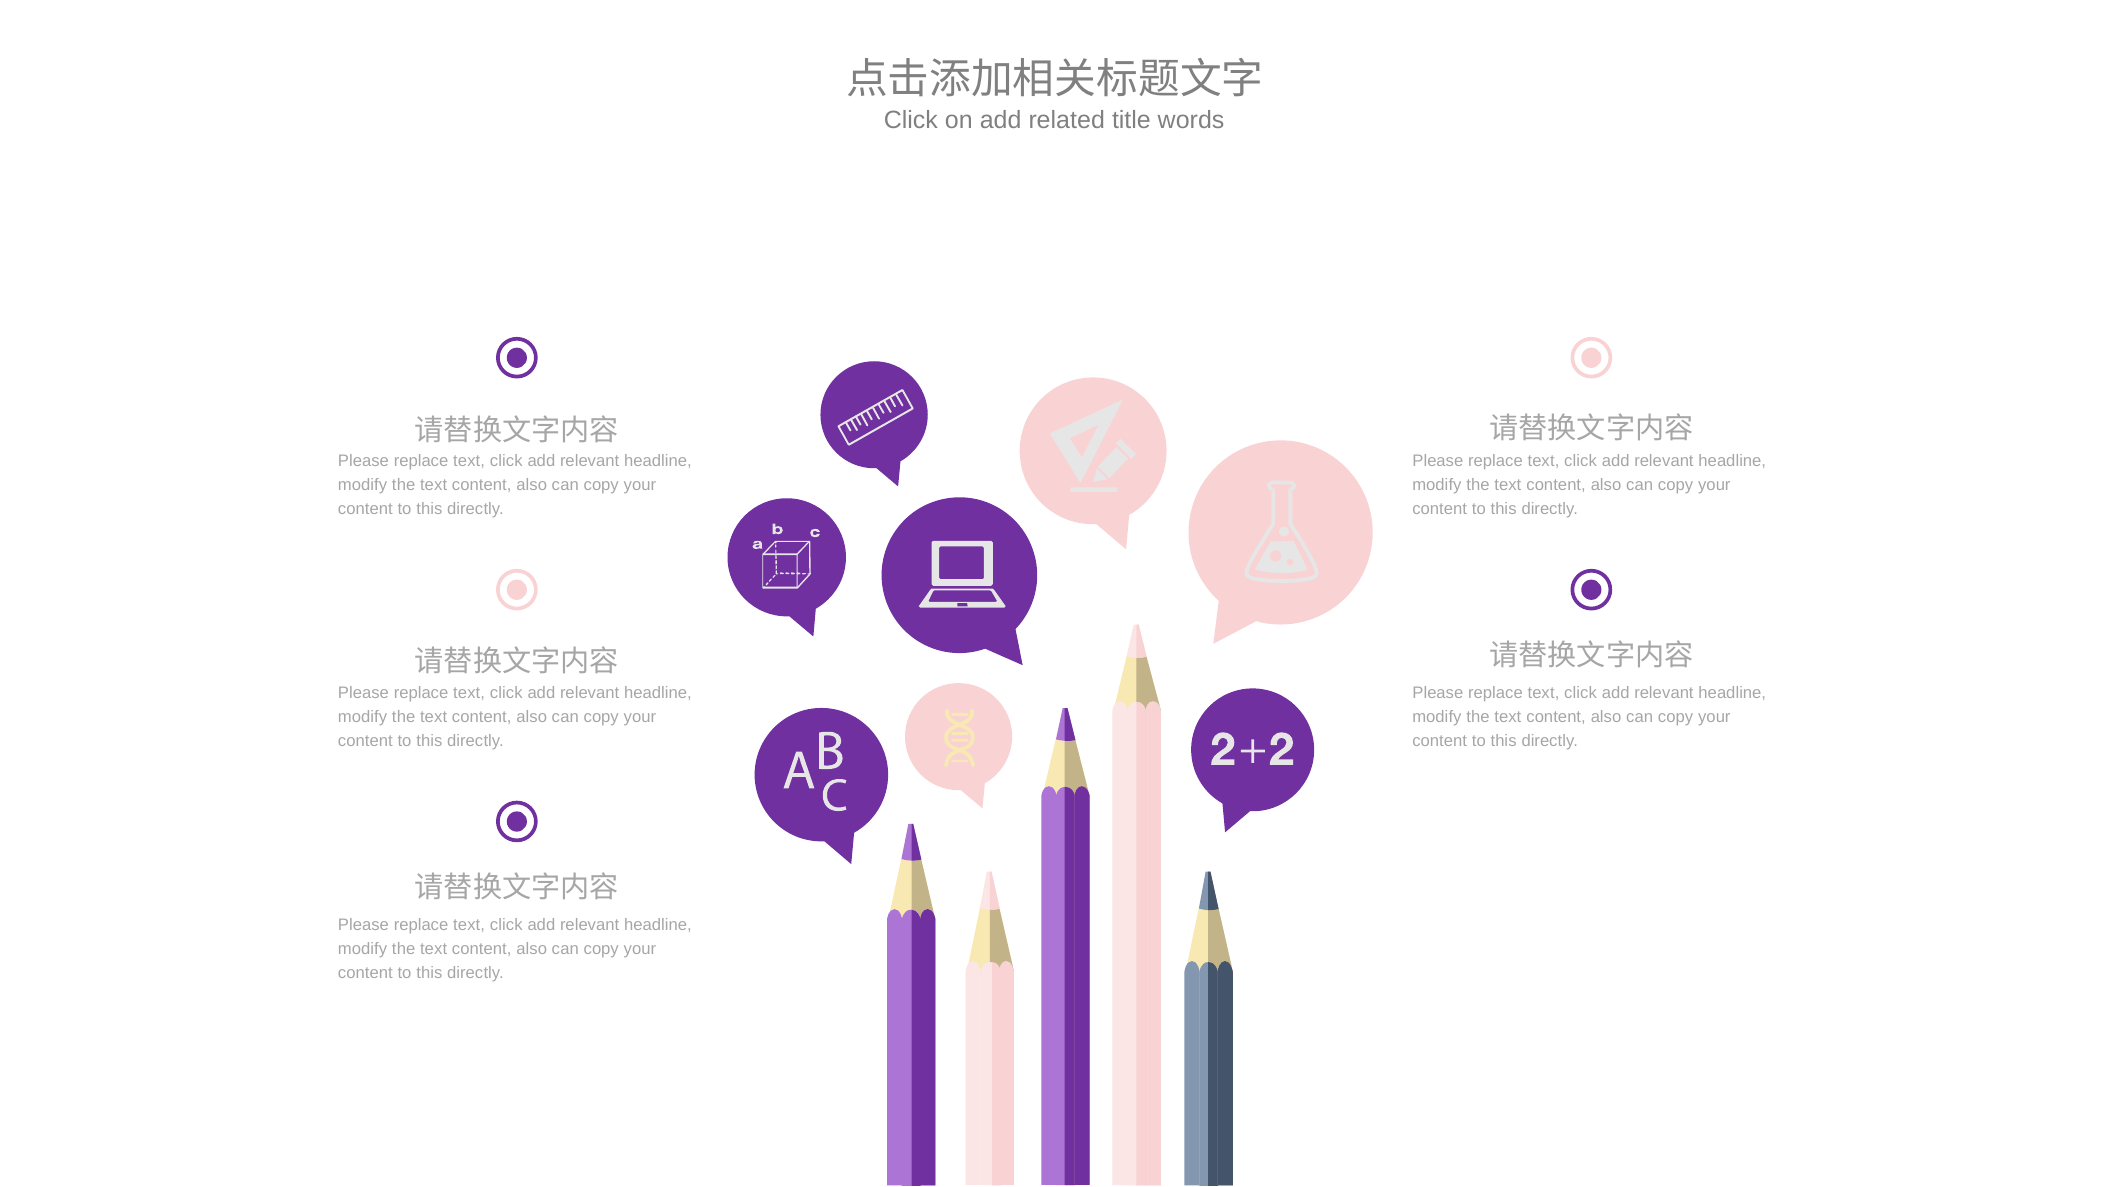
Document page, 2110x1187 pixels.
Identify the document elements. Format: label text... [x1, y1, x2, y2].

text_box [1570, 336, 1613, 379]
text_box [1019, 377, 1167, 550]
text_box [337, 634, 696, 749]
text_box Click on add related title words [864, 95, 1246, 158]
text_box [965, 871, 1014, 1186]
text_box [1184, 871, 1233, 1186]
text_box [495, 800, 538, 843]
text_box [727, 498, 846, 637]
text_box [337, 404, 696, 517]
text_box 点击添加相关标题文字 [803, 44, 1307, 107]
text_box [1570, 568, 1613, 611]
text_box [1191, 688, 1315, 833]
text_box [872, 488, 1043, 666]
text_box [1112, 624, 1161, 1186]
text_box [495, 568, 538, 611]
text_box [337, 861, 696, 981]
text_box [904, 683, 1013, 809]
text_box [887, 823, 936, 1186]
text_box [1412, 629, 1771, 749]
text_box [1412, 402, 1771, 517]
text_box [754, 707, 889, 865]
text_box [1041, 707, 1090, 1186]
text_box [495, 336, 538, 379]
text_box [1183, 431, 1382, 644]
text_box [820, 361, 928, 487]
